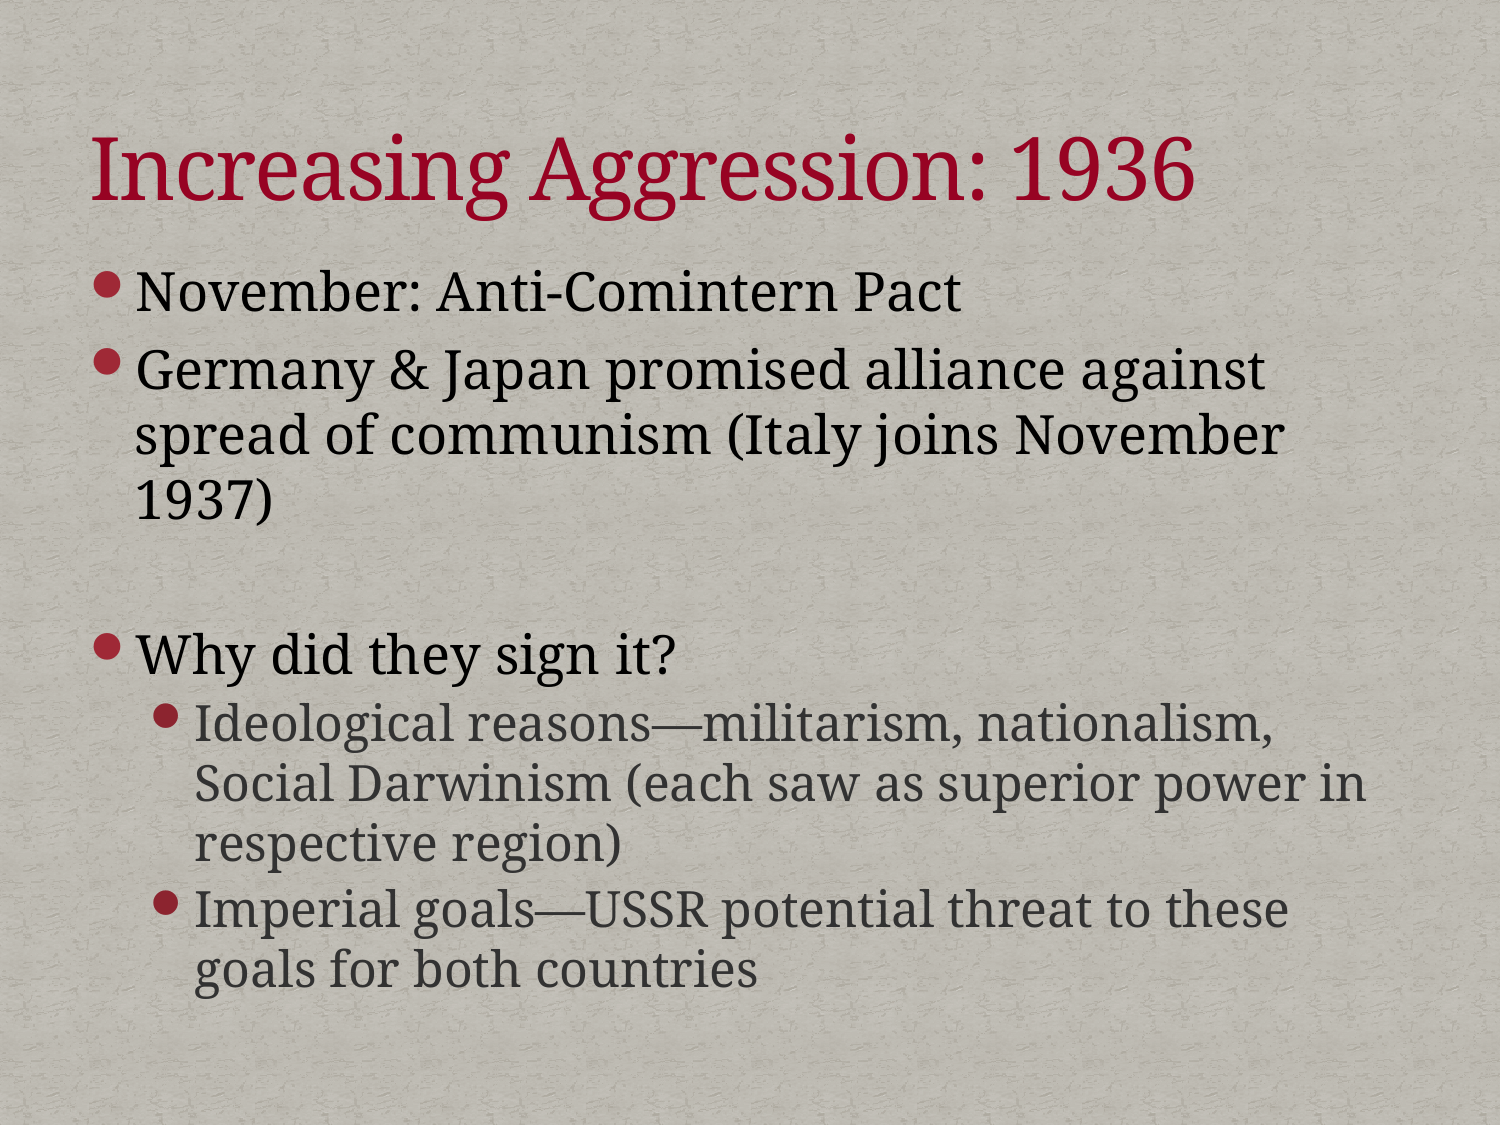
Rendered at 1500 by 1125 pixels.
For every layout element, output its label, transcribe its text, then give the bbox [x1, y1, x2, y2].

title Increasing Aggression: 1936 [74, 24, 1425, 225]
list November: Anti-Comintern Pact Germany & Japan promised alliance against spread of communism (Italy joins November 1937) Why did they sign it? Ideological reasons—militarism, nationalism, Social Darwinism (each saw as superior power in respective region) Imperial goals—USSR potential threat to these goals for both countries [75, 249, 1425, 1075]
